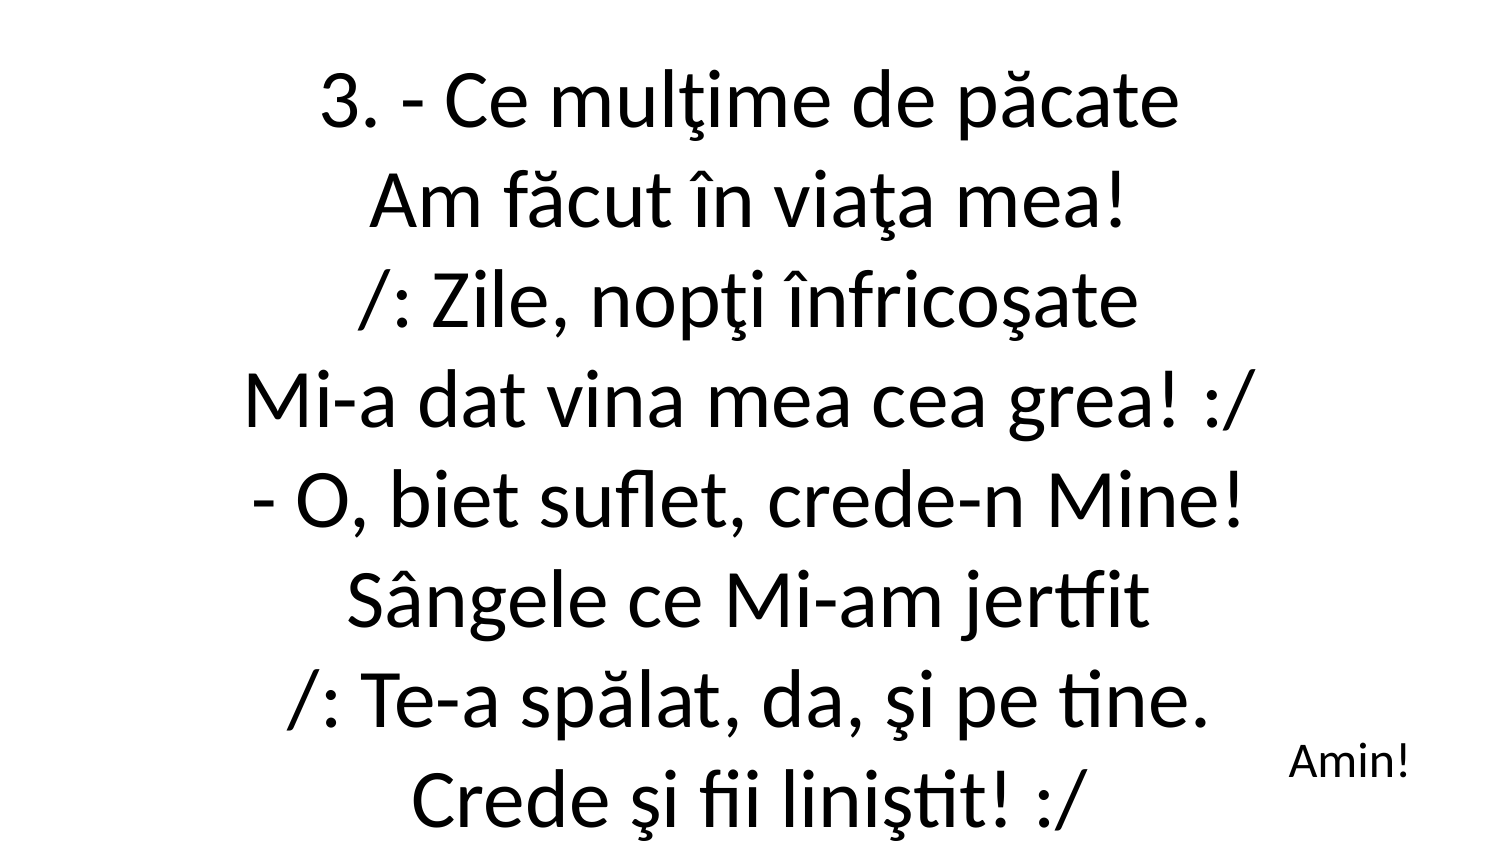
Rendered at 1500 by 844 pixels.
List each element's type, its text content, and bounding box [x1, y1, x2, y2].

text_box Amin! [1273, 674, 1427, 795]
text_box 3. - Ce mulţime de păcate Am făcut în viaţa mea! /: Zile, nopţi înfricoşate Mi-a dat vina mea cea grea! :/ - O, biet suflet, crede-n Mine! Sângele ce Mi-am jertfit /: Te-a spălat, da, şi pe tine. Crede şi fii liniştit! :/ [227, 0, 1272, 844]
